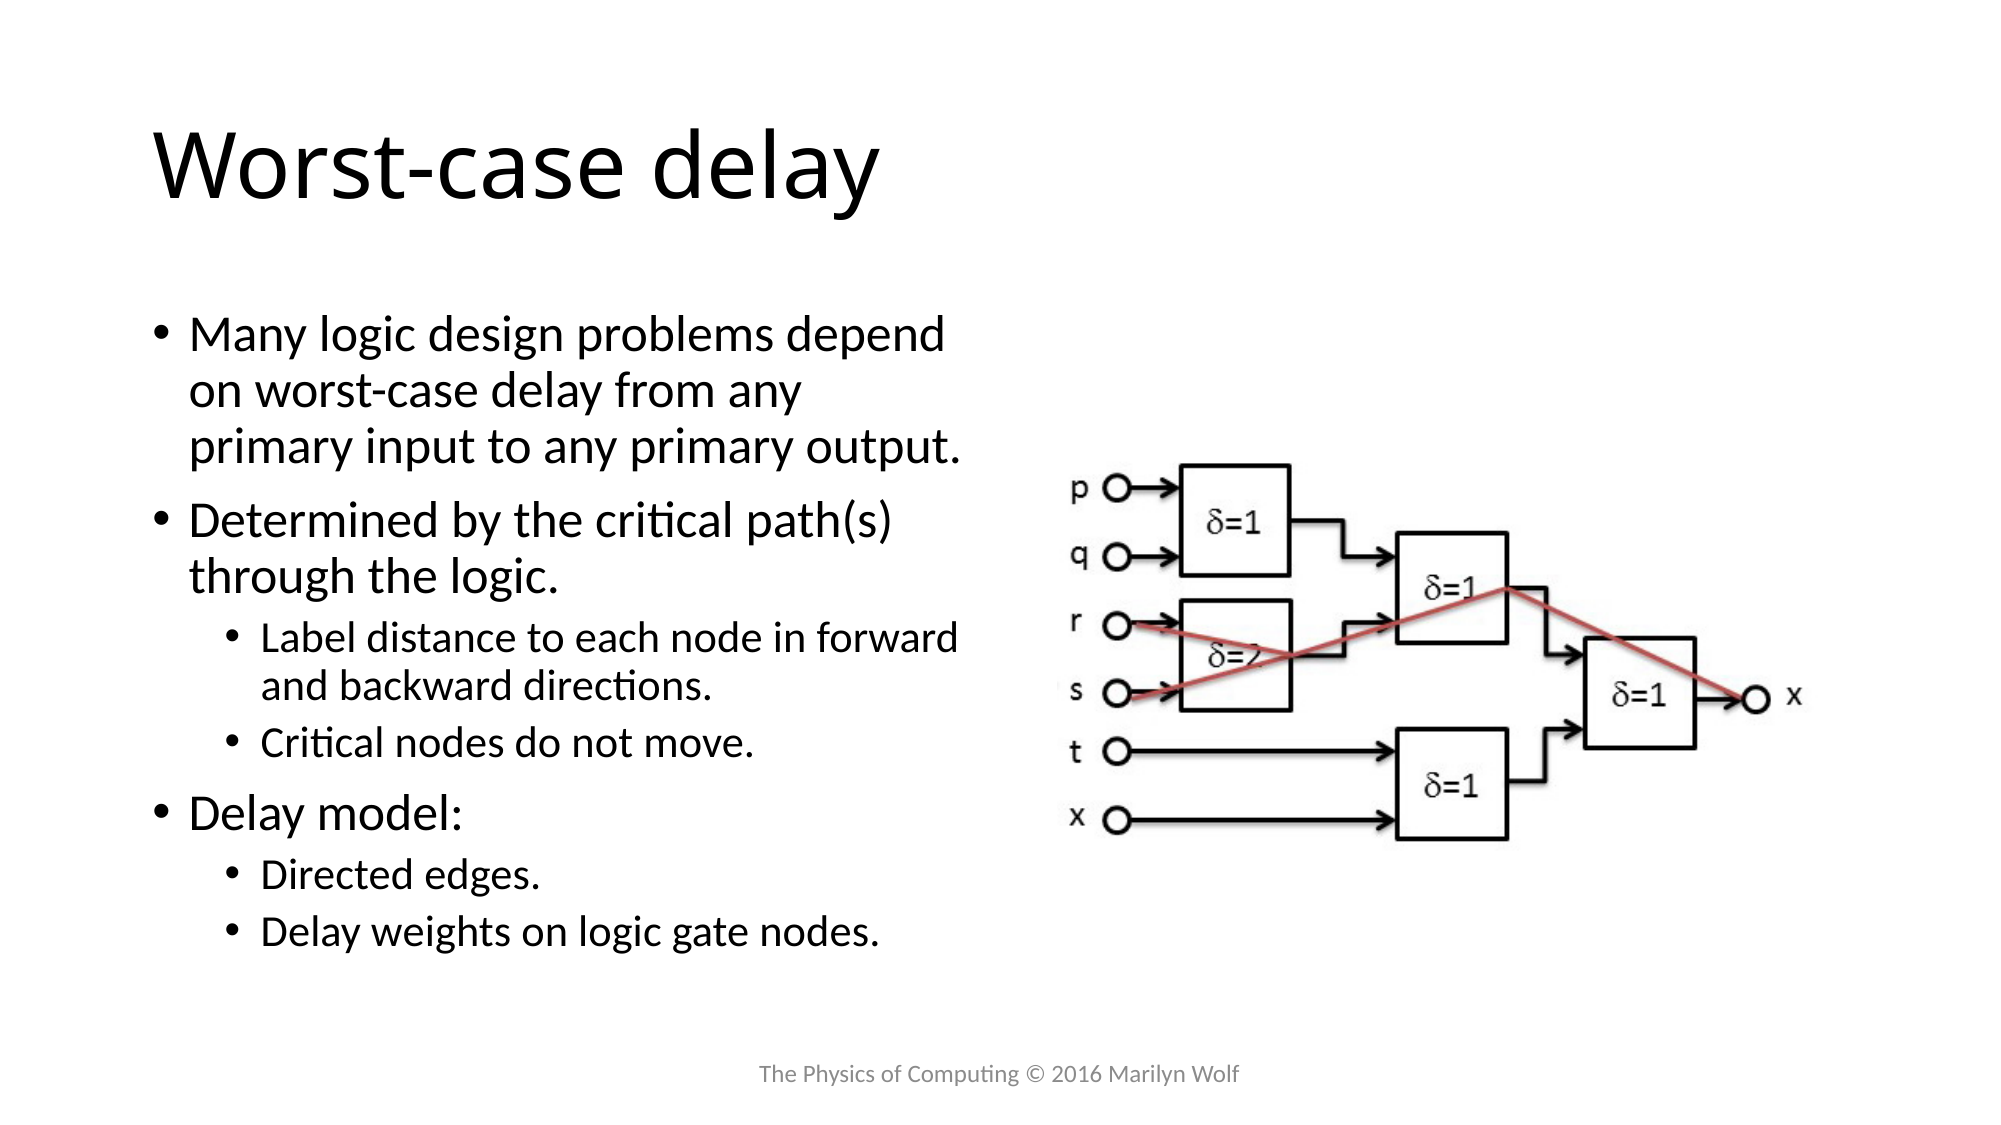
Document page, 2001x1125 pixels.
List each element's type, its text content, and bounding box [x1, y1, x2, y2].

list Many logic design problems depend on worst-case delay from any primary input to any primary output. Determined by the critical path(s) through the logic. Label distance to each node in forward and backward directions. Critical nodes do not move. Delay model: Directed edges. Delay weights on logic gate nodes. [137, 299, 988, 1014]
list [1057, 437, 1818, 876]
footer The Physics of Computing © 2016 Marilyn Wolf [662, 1042, 1338, 1103]
title Worst-case delay [137, 59, 1863, 278]
